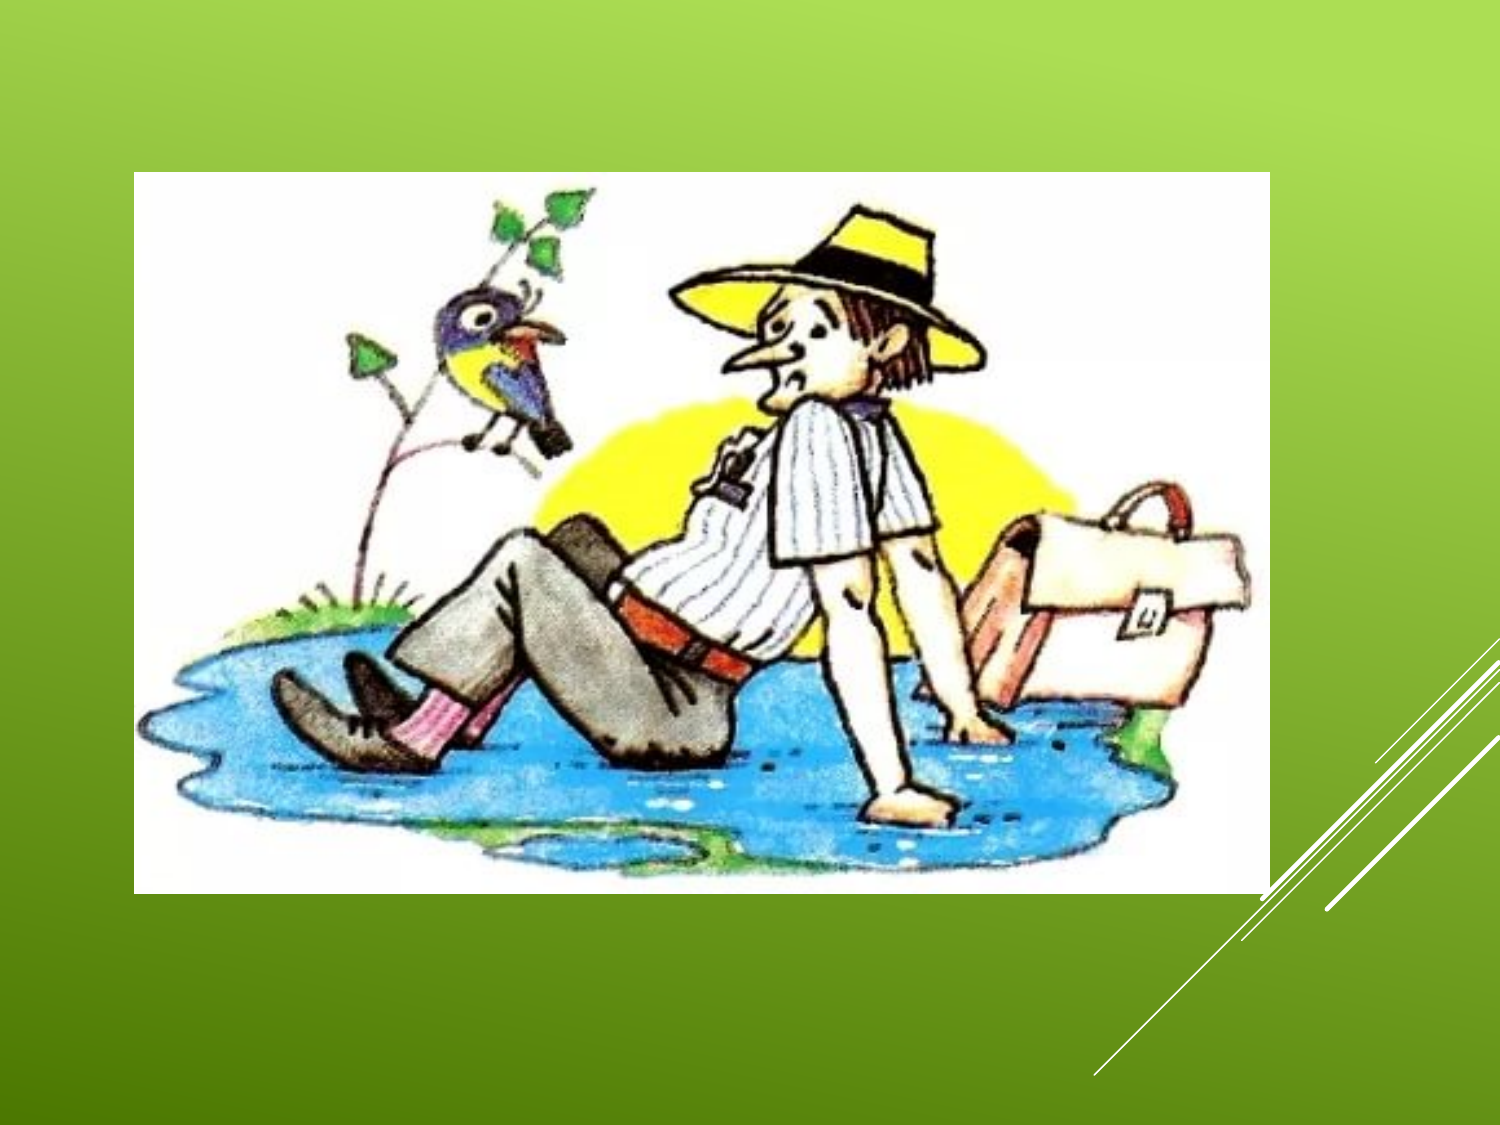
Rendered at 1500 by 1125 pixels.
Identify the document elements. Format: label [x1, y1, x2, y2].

picture [133, 172, 1270, 894]
